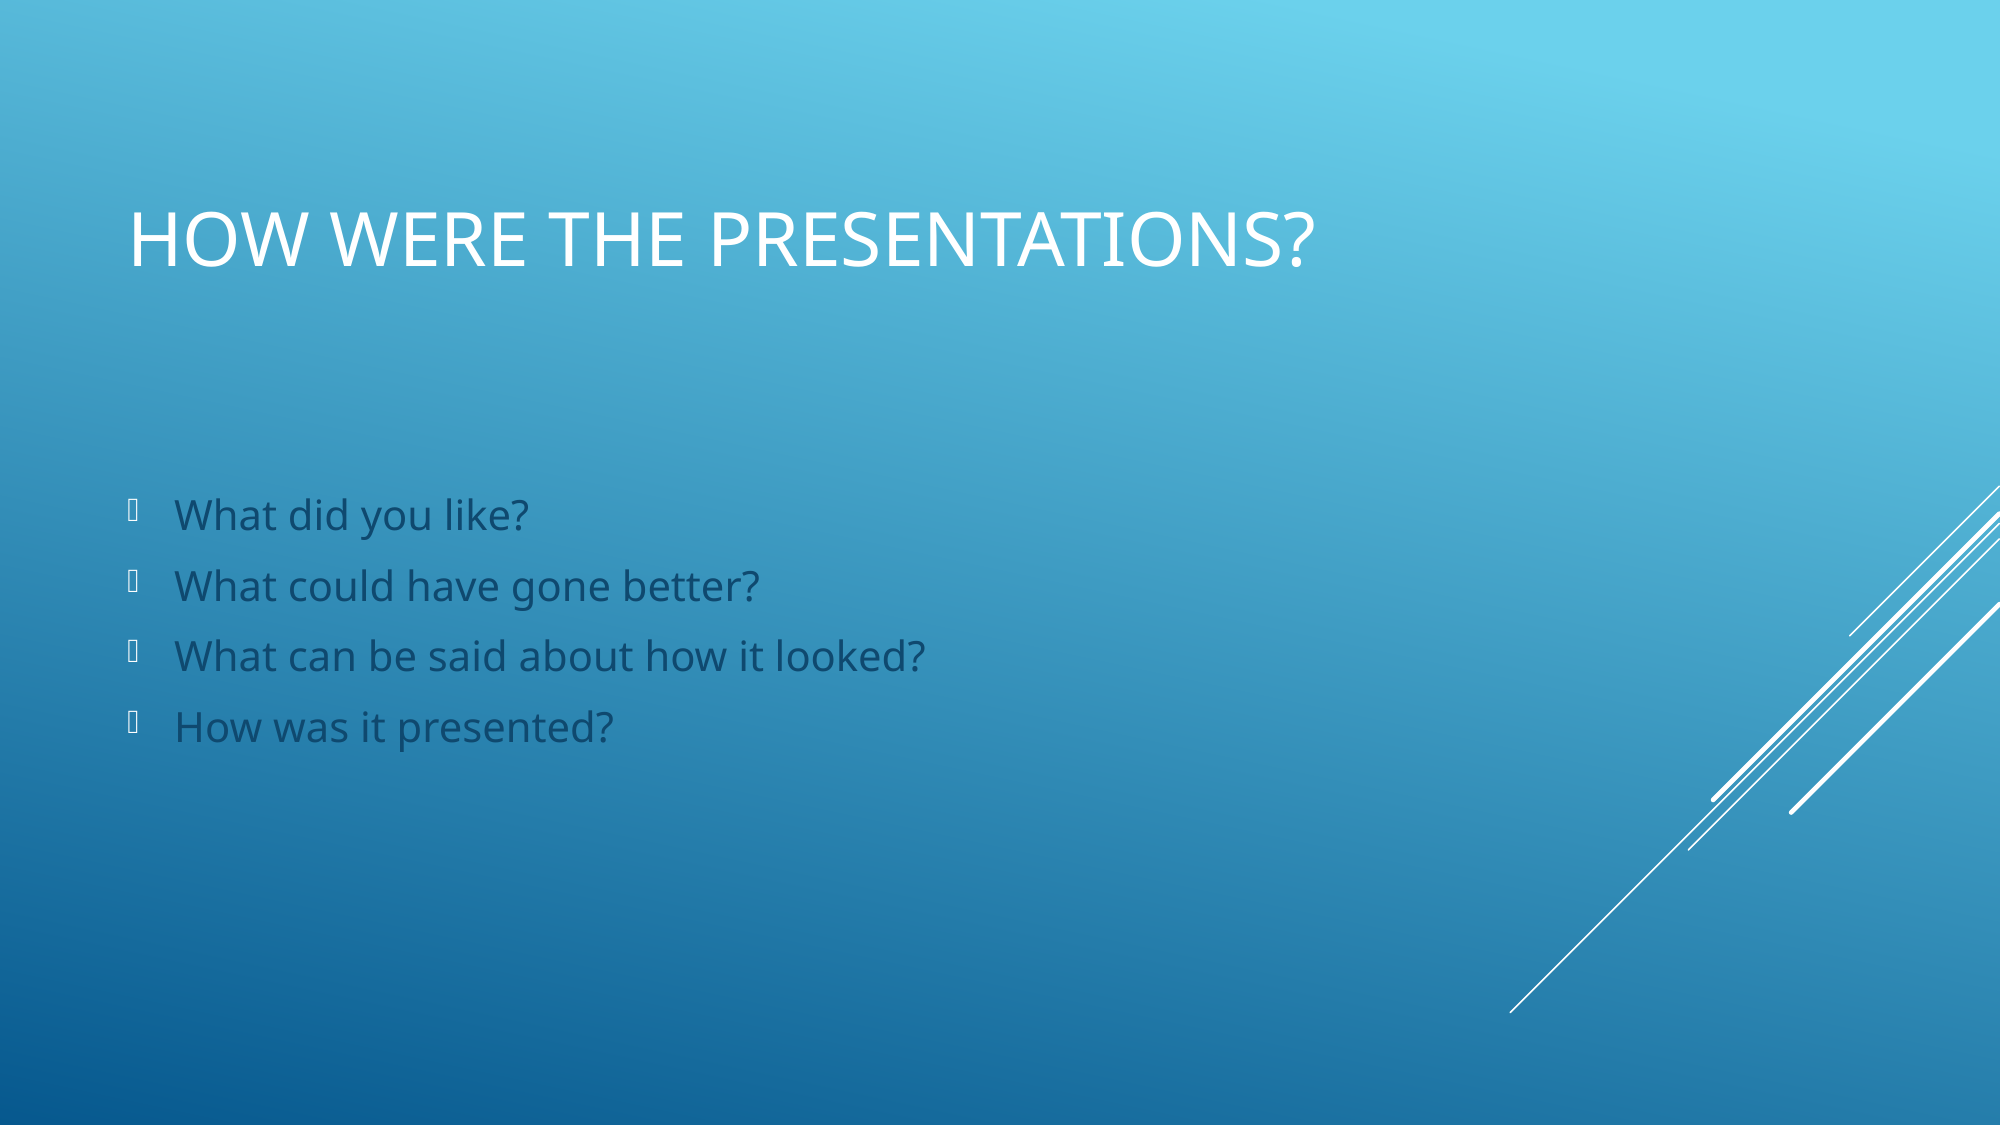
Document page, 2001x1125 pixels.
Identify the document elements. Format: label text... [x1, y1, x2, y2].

title How were the presentations? [112, 112, 1513, 360]
list What did you like? What could have gone better? What can be said about how it looked? How was it presented? [112, 429, 1513, 1023]
